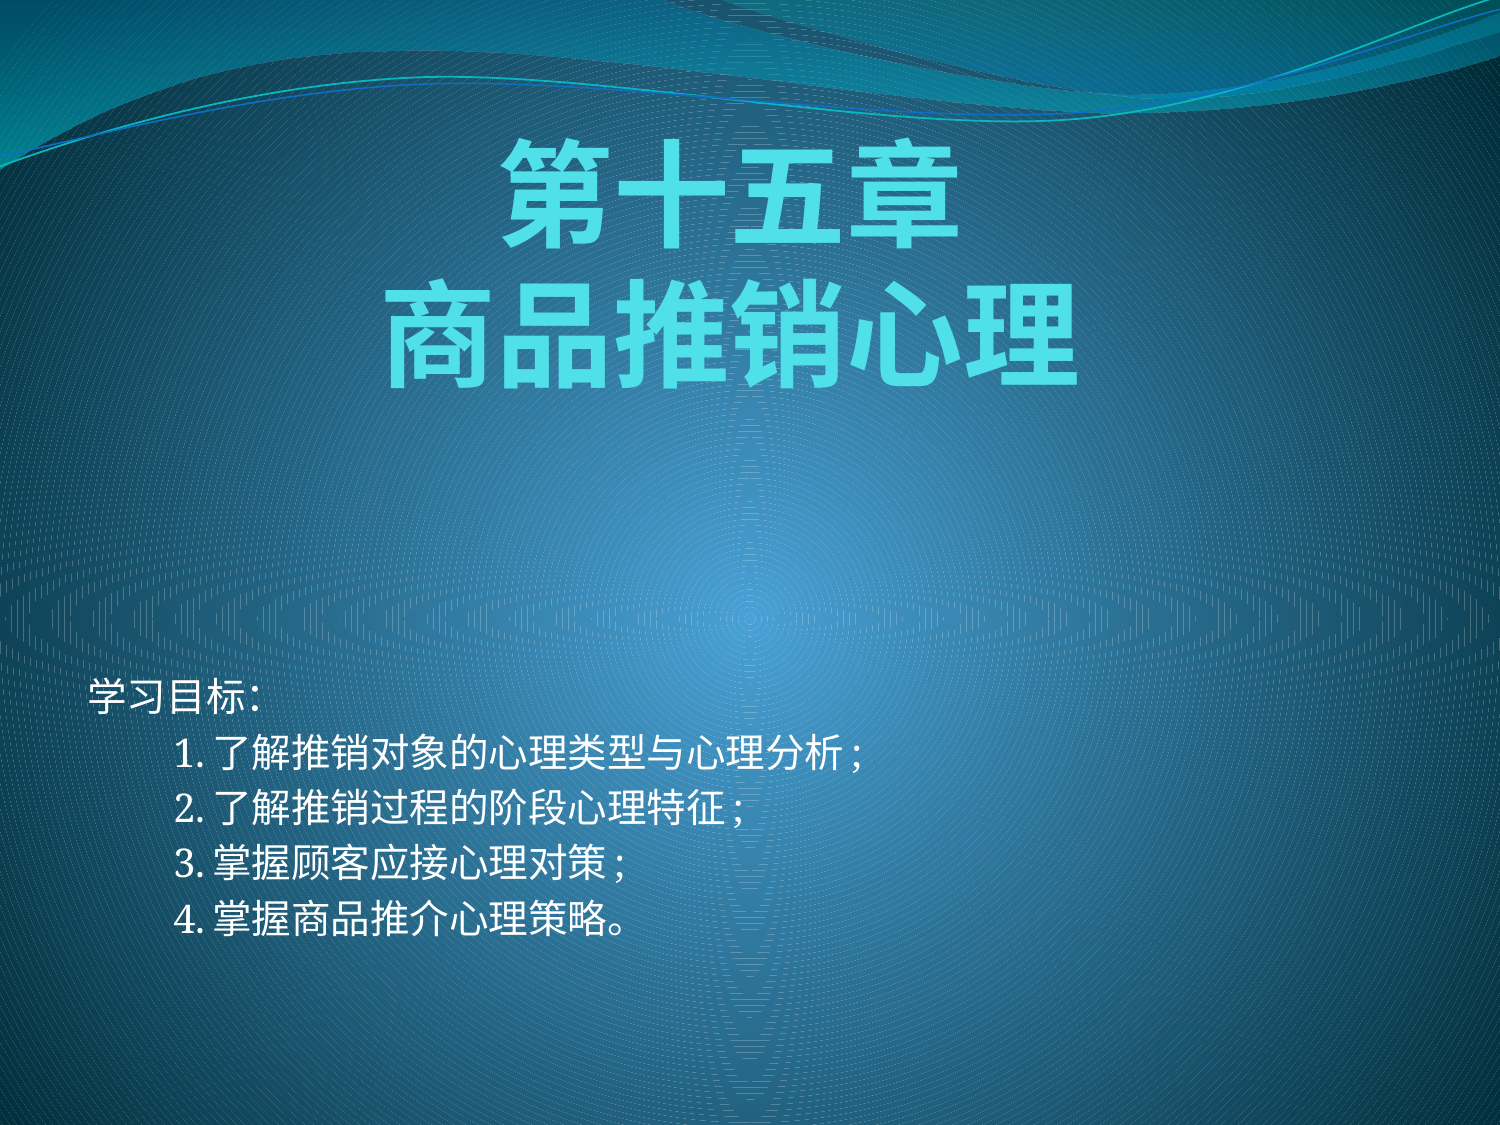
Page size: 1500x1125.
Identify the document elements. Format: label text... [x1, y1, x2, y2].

subtitle 学习目标： 1.了解推销对象的心理类型与心理分析; 2.了解推销过程的阶段心理特征; 3.掌握顾客应接心理对策; 4.掌握商品推介心理策略。 [87, 664, 1376, 953]
title 第十五章 商品推销心理 [87, 101, 1376, 402]
